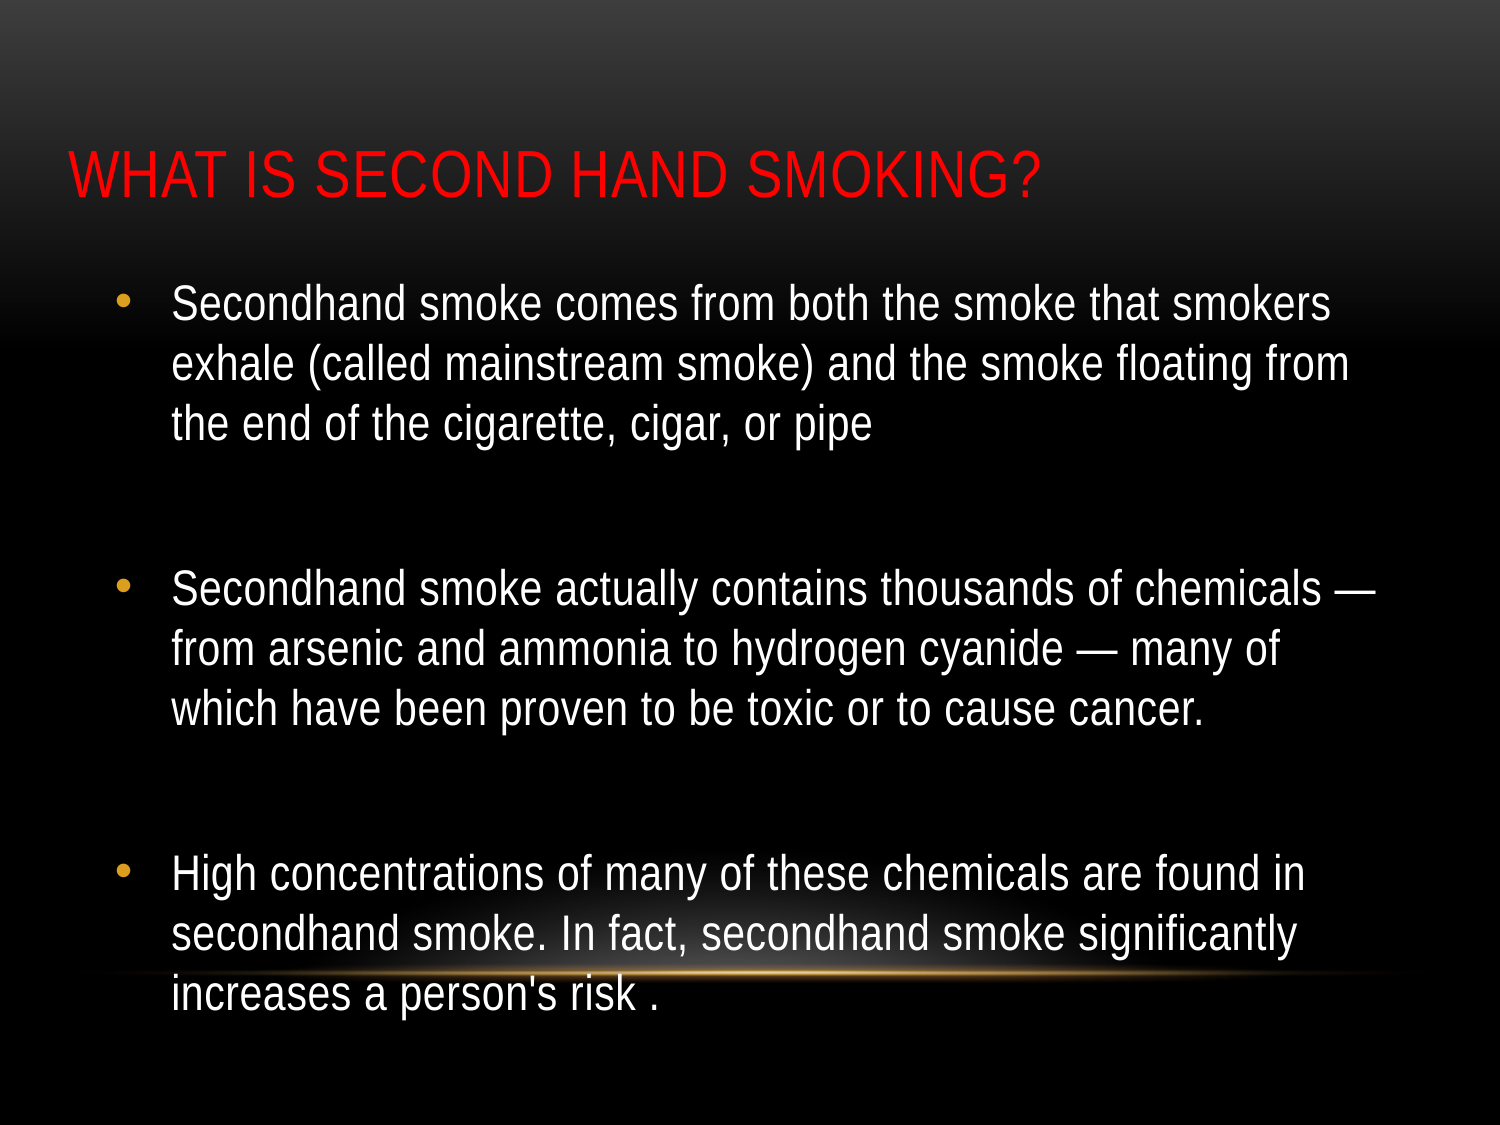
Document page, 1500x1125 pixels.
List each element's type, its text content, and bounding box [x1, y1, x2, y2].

picture [0, 0, 1500, 1125]
title What is second hand smoking? [53, 30, 1404, 219]
list Secondhand smoke comes from both the smoke that smokers exhale (called mainstream smoke) and the smoke floating from the end of the cigarette, cigar, or pipe Secondhand smoke actually contains thousands of chemicals — from arsenic and ammonia to hydrogen cyanide — many of which have been proven to be toxic or to cause cancer. High concentrations of many of these chemicals are found in secondhand smoke. In fact, secondhand smoke significantly increases a person's risk . [99, 262, 1400, 938]
